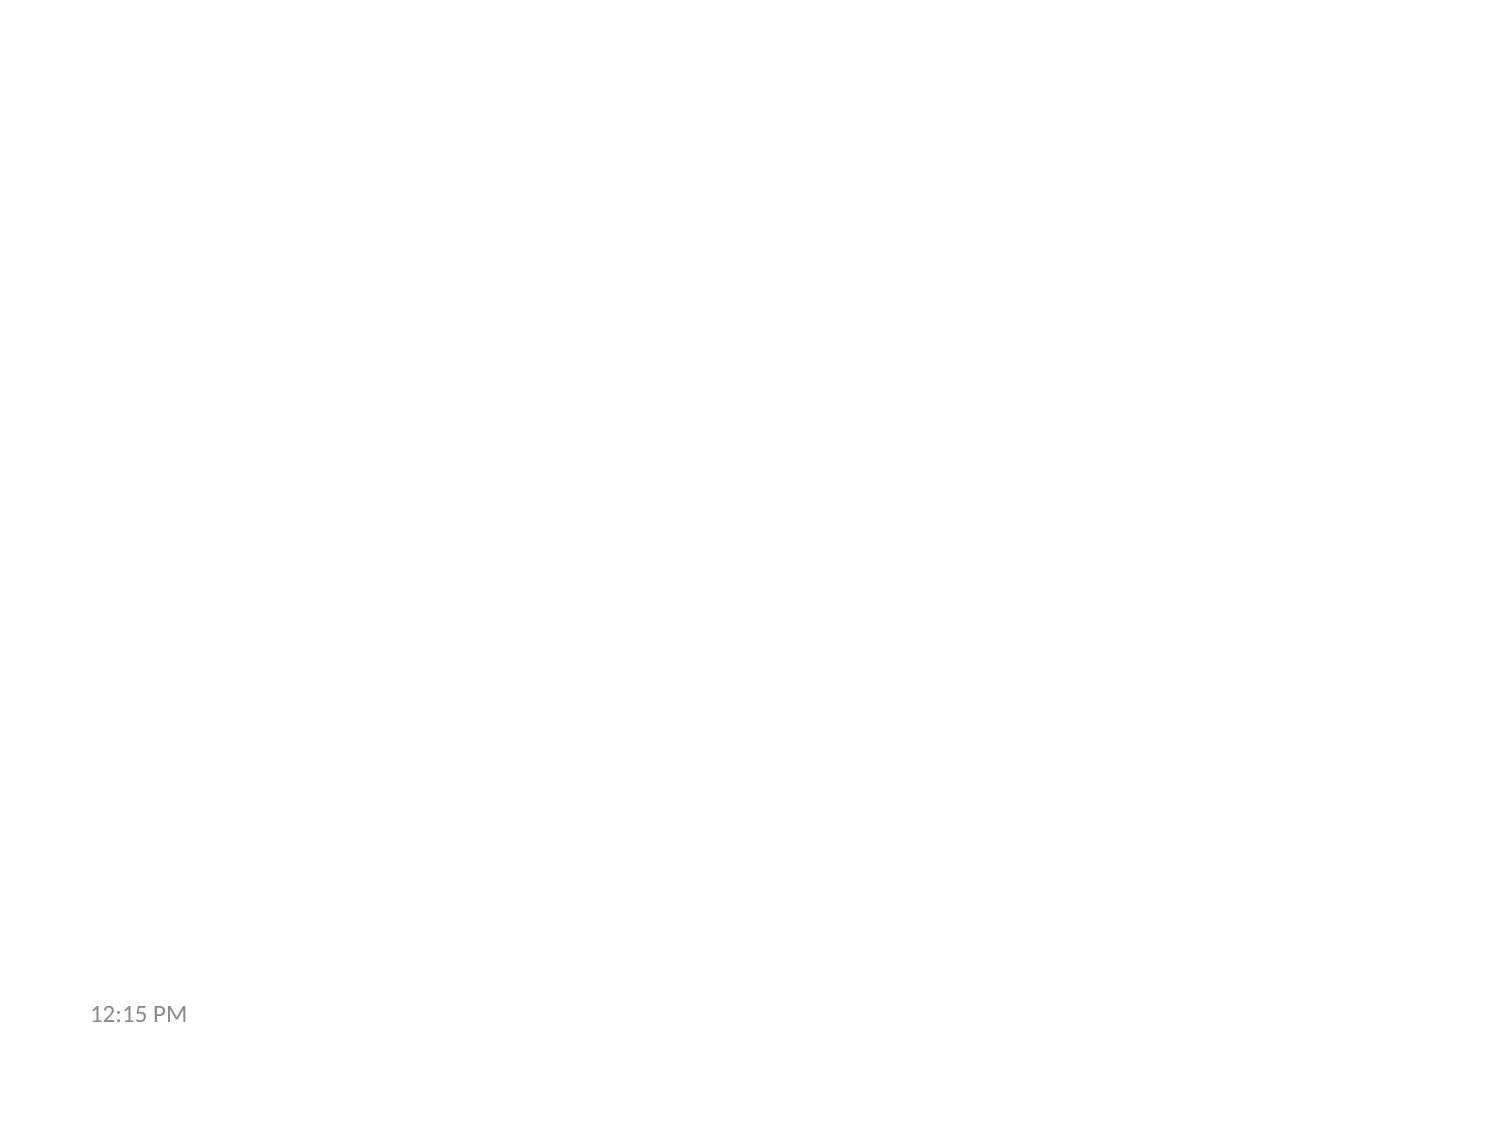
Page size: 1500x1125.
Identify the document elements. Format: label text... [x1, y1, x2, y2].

text_box 3:35 PM [75, 982, 425, 1043]
